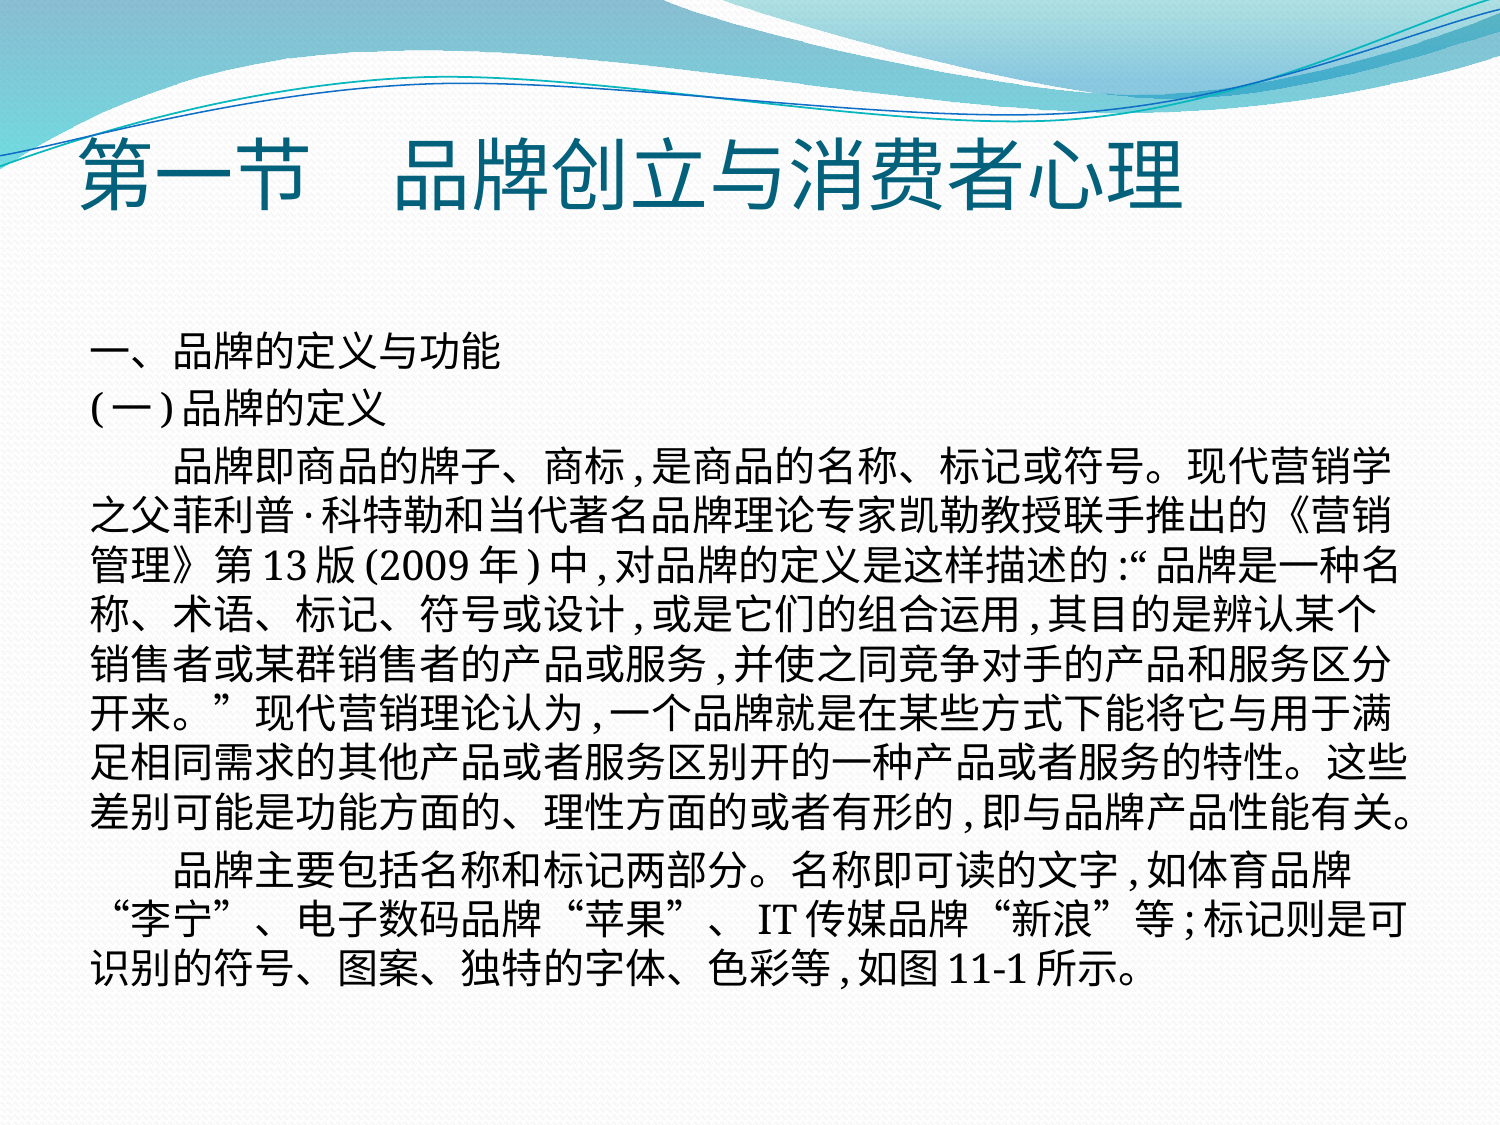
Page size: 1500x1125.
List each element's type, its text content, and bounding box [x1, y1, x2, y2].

title 第一节 品牌创立与消费者心理 [75, 115, 1425, 220]
list 一、品牌的定义与功能 (一)品牌的定义 品牌即商品的牌子、商标,是商品的名称、标记或符号。现代营销学之父菲利普·科特勒和当代著名品牌理论专家凯勒教授联手推出的《营销管理》第13版(2009年)中,对品牌的定义是这样描述的:“品牌是一种名称、术语、标记、符号或设计,或是它们的组合运用,其目的是辨认某个销售者或某群销售者的产品或服务,并使之同竞争对手的产品和服务区分开来。”现代营销理论认为,一个品牌就是在某些方式下能将它与用于满足相同需求的其他产品或者服务区别开的一种产品或者服务的特性。这些差别可能是功能方面的、理性方面的或者有形的,即与品牌产品性能有关。 品牌主要包括名称和标记两部分。名称即可读的文字,如体育品牌“李宁”、电子数码品牌“苹果”、IT传媒品牌“新浪”等;标记则是可识别的符号、图案、独特的字体、色彩等,如图11-1所示。 [75, 317, 1425, 1038]
